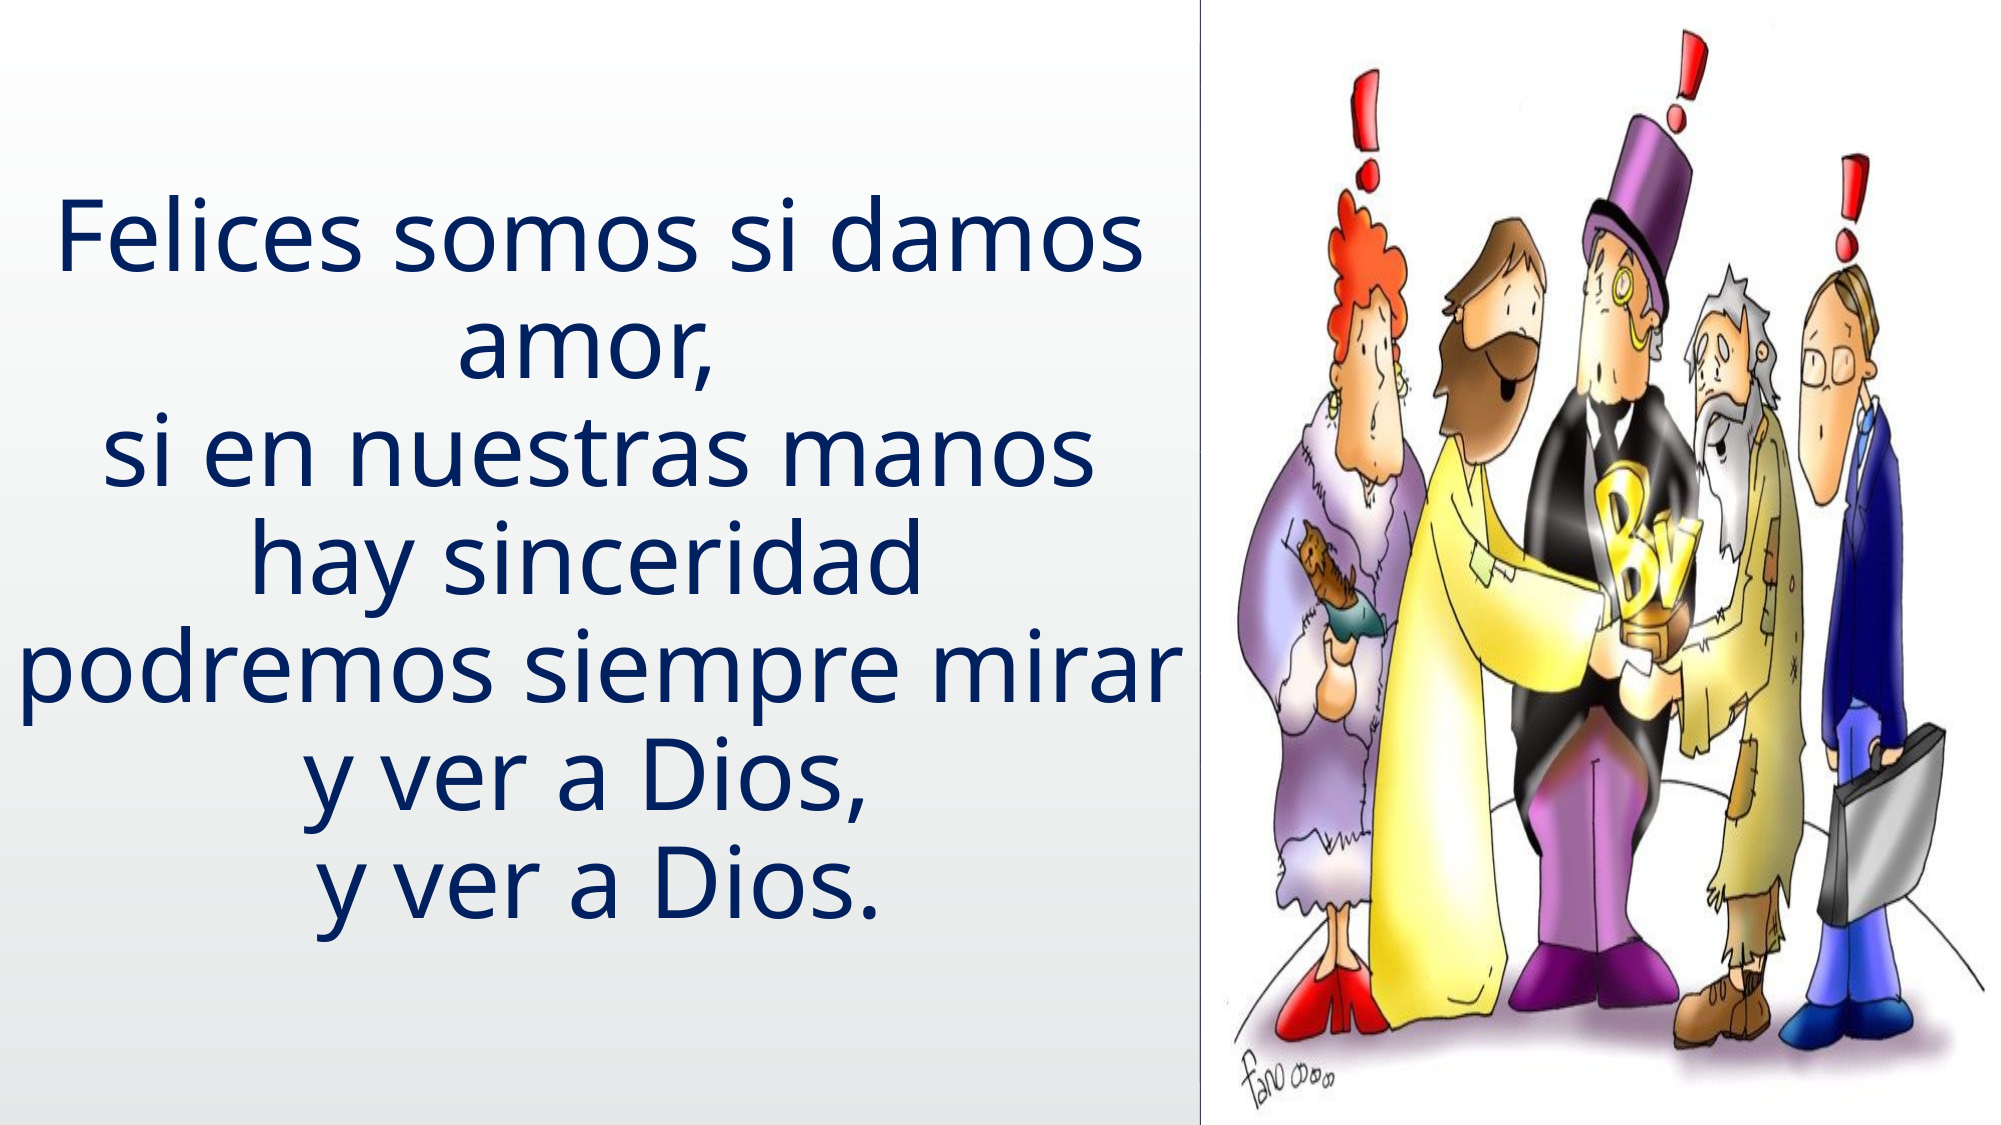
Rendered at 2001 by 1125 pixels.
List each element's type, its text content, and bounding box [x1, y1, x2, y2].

picture [1200, 0, 2000, 1125]
title Felices somos si damos amor, si en nuestras manos hay sinceridad podremos siempre mirar y ver a Dios, y ver a Dios. [0, 0, 1200, 1125]
